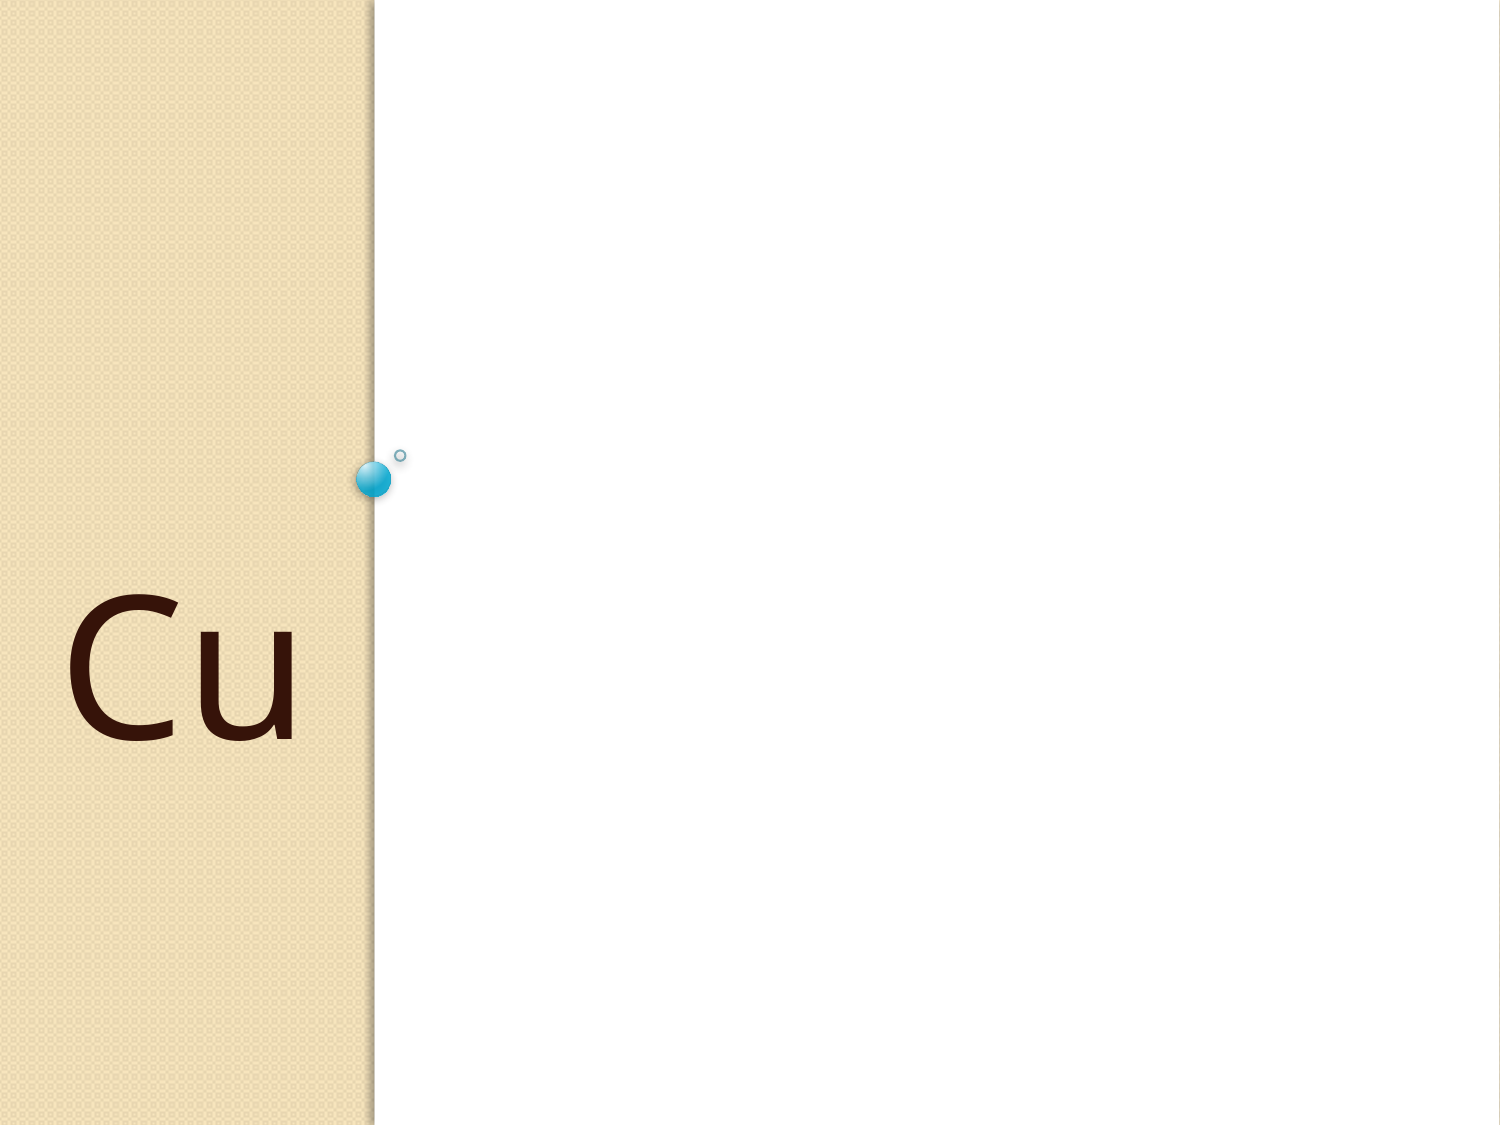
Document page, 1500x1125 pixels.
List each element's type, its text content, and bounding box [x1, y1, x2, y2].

list Cu [41, 491, 1388, 787]
